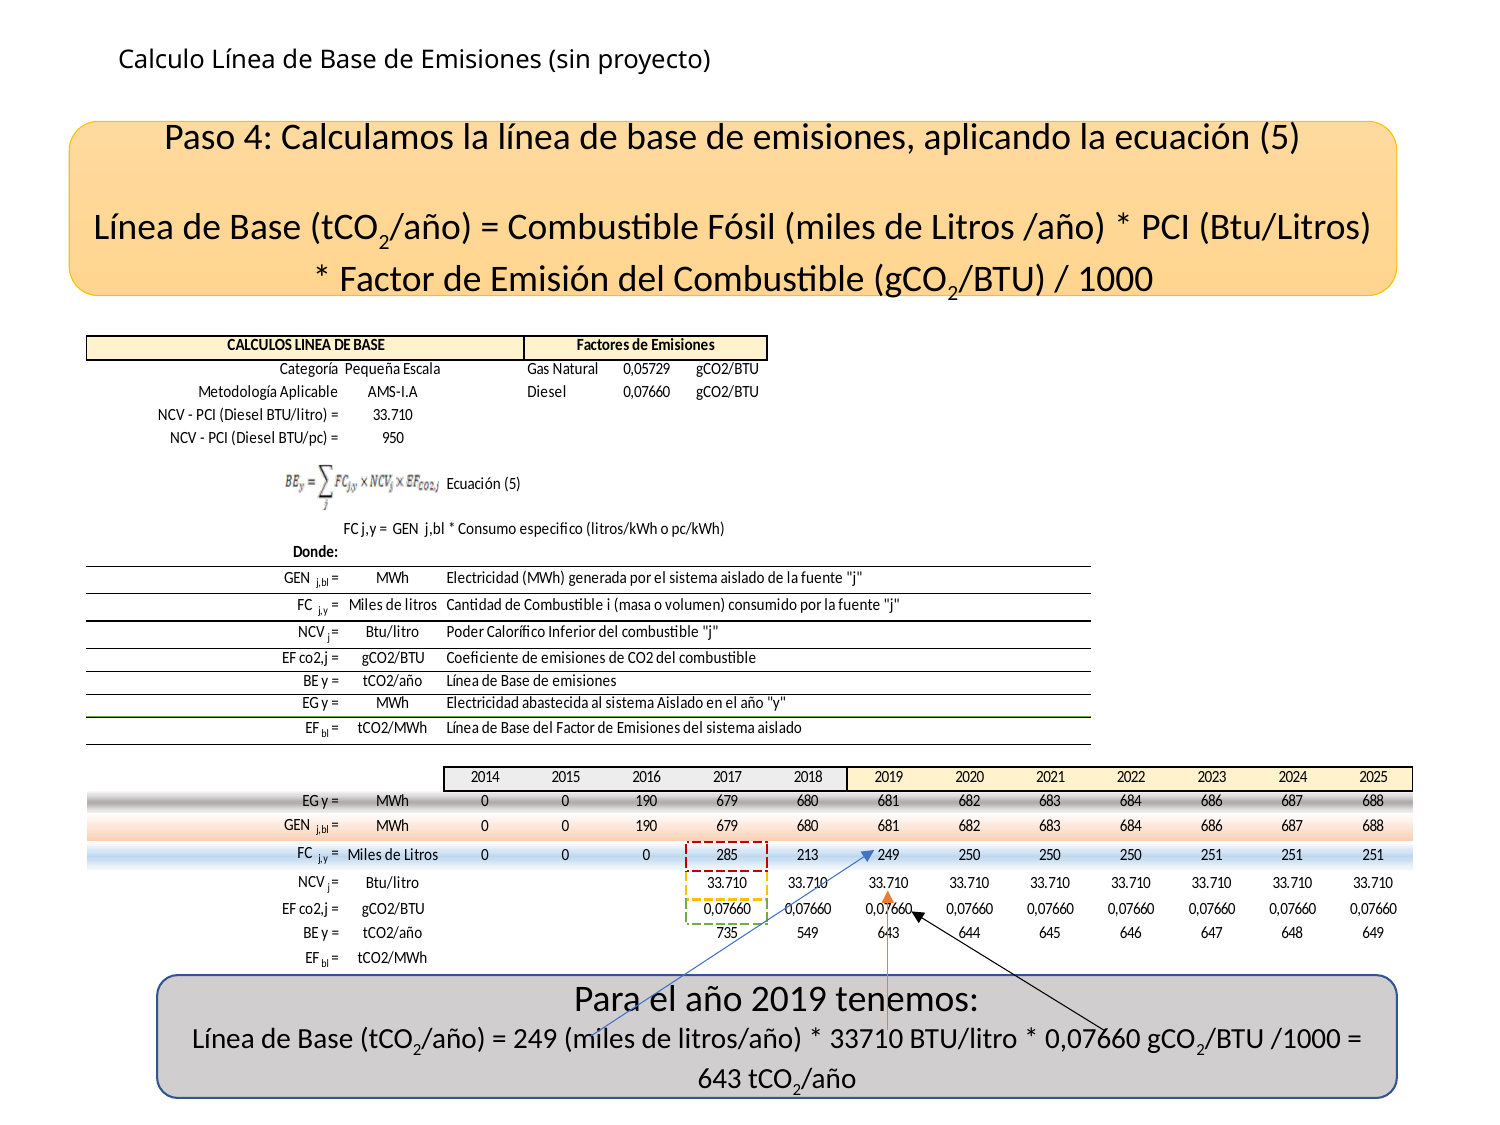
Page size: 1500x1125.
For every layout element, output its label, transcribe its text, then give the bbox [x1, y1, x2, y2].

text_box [911, 911, 1105, 1031]
text_box Paso 4: Calculamos la línea de base de emisiones, aplicando la ecuación (5) Línea de Base (tCO2/año) = Combustible Fósil (miles de Litros /año) * PCI (Btu/Litros) * Factor de Emisión del Combustible (gCO2/BTU) / 1000 [68, 120, 1398, 297]
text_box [589, 849, 875, 1037]
text_box Para el año 2019 tenemos: Línea de Base (tCO2/año) = 249 (miles de litros/año) * 33710 BTU/litro * 0,07660 gCO2/BTU /1000 = 643 tCO2/año [156, 976, 1398, 1099]
picture [86, 335, 1414, 976]
title Calculo Línea de Base de Emisiones (sin proyecto) [103, 38, 1397, 82]
